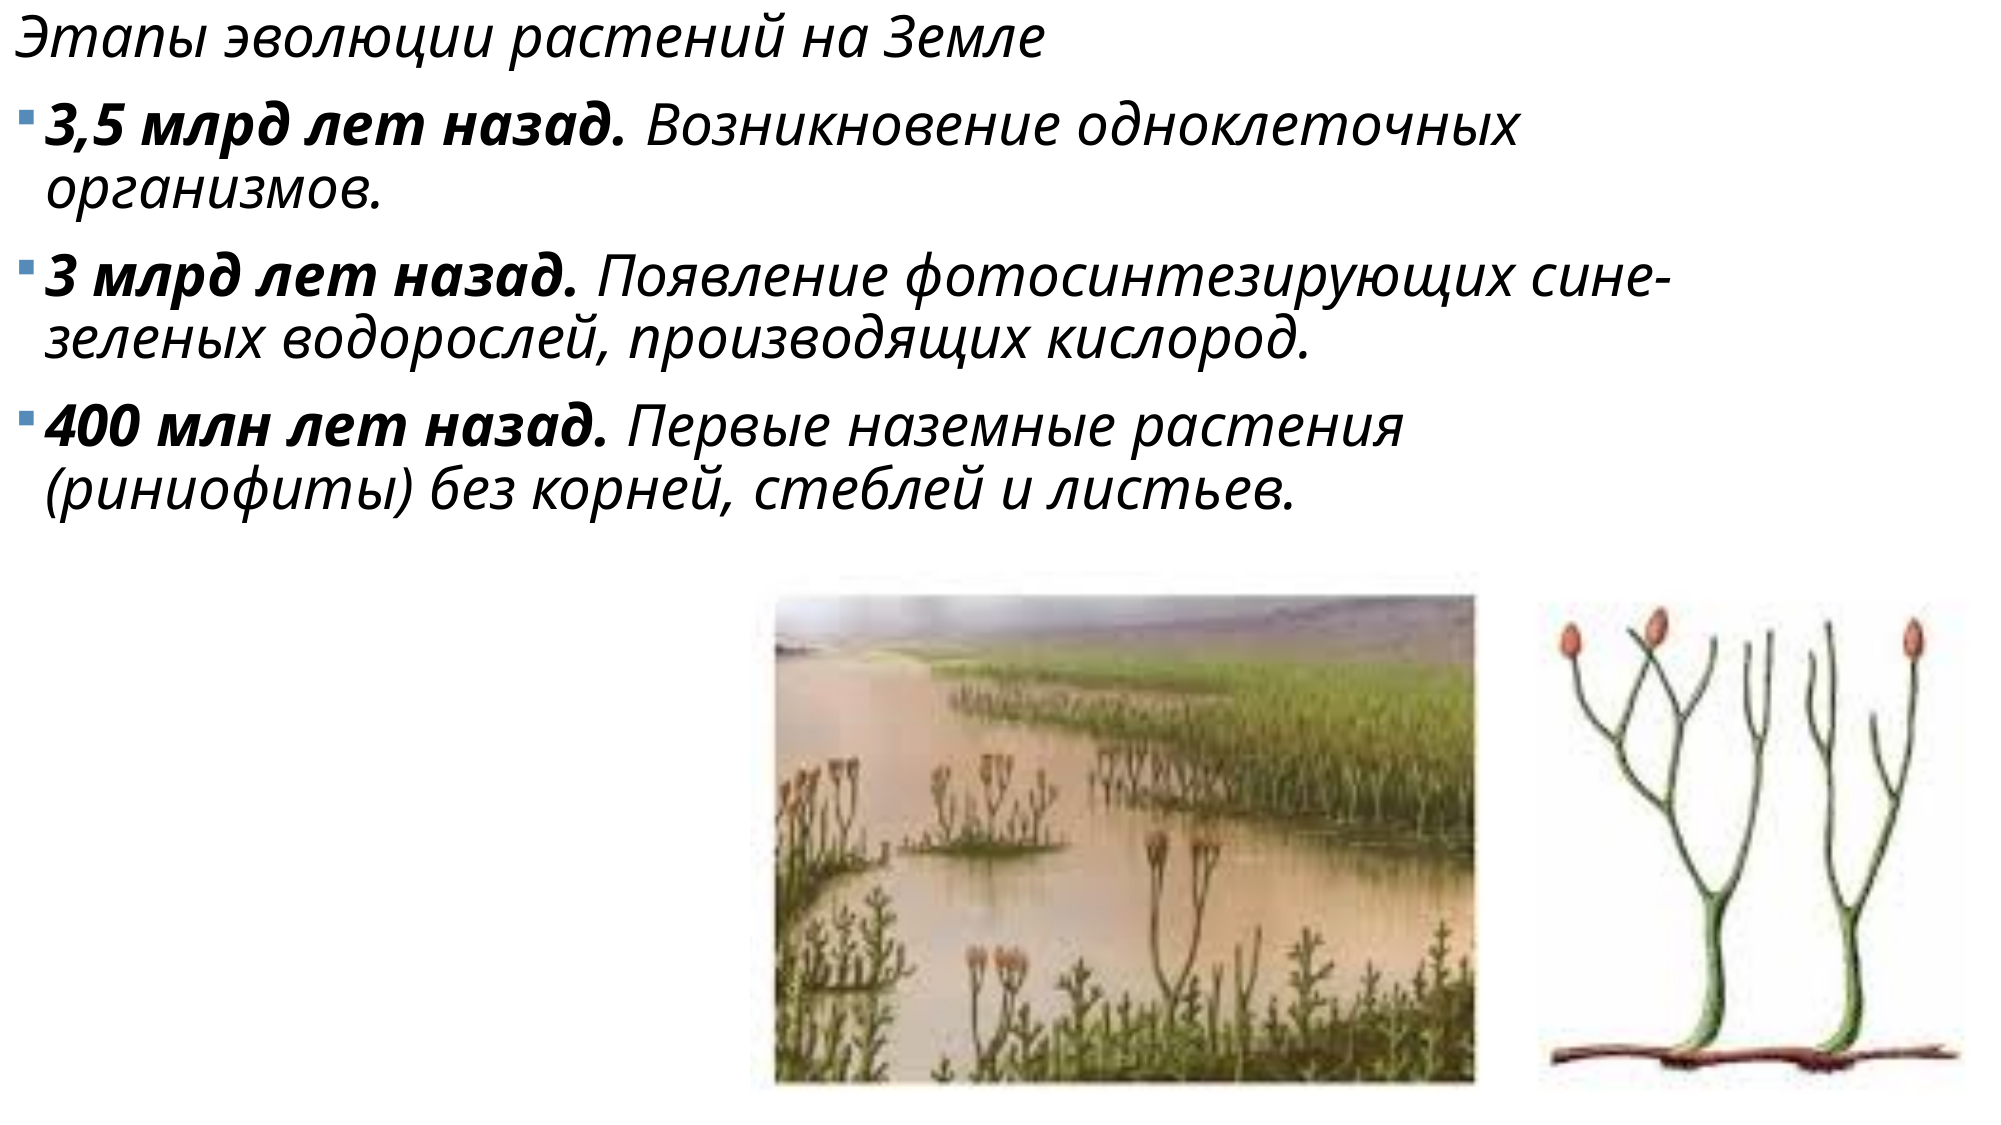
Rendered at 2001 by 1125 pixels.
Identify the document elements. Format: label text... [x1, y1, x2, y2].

picture [751, 544, 2000, 1125]
list Этапы эволюции растений на Земле 3,5 млрд лет назад. Возникновение одноклеточных организмов. 3 млрд лет назад. Появление фотосинтезирующих сине-зеленых водорослей, производящих кислород. 400 млн лет назад. Первые наземные растения (риниофиты) без корней, стеблей и листьев. [0, 0, 1705, 712]
